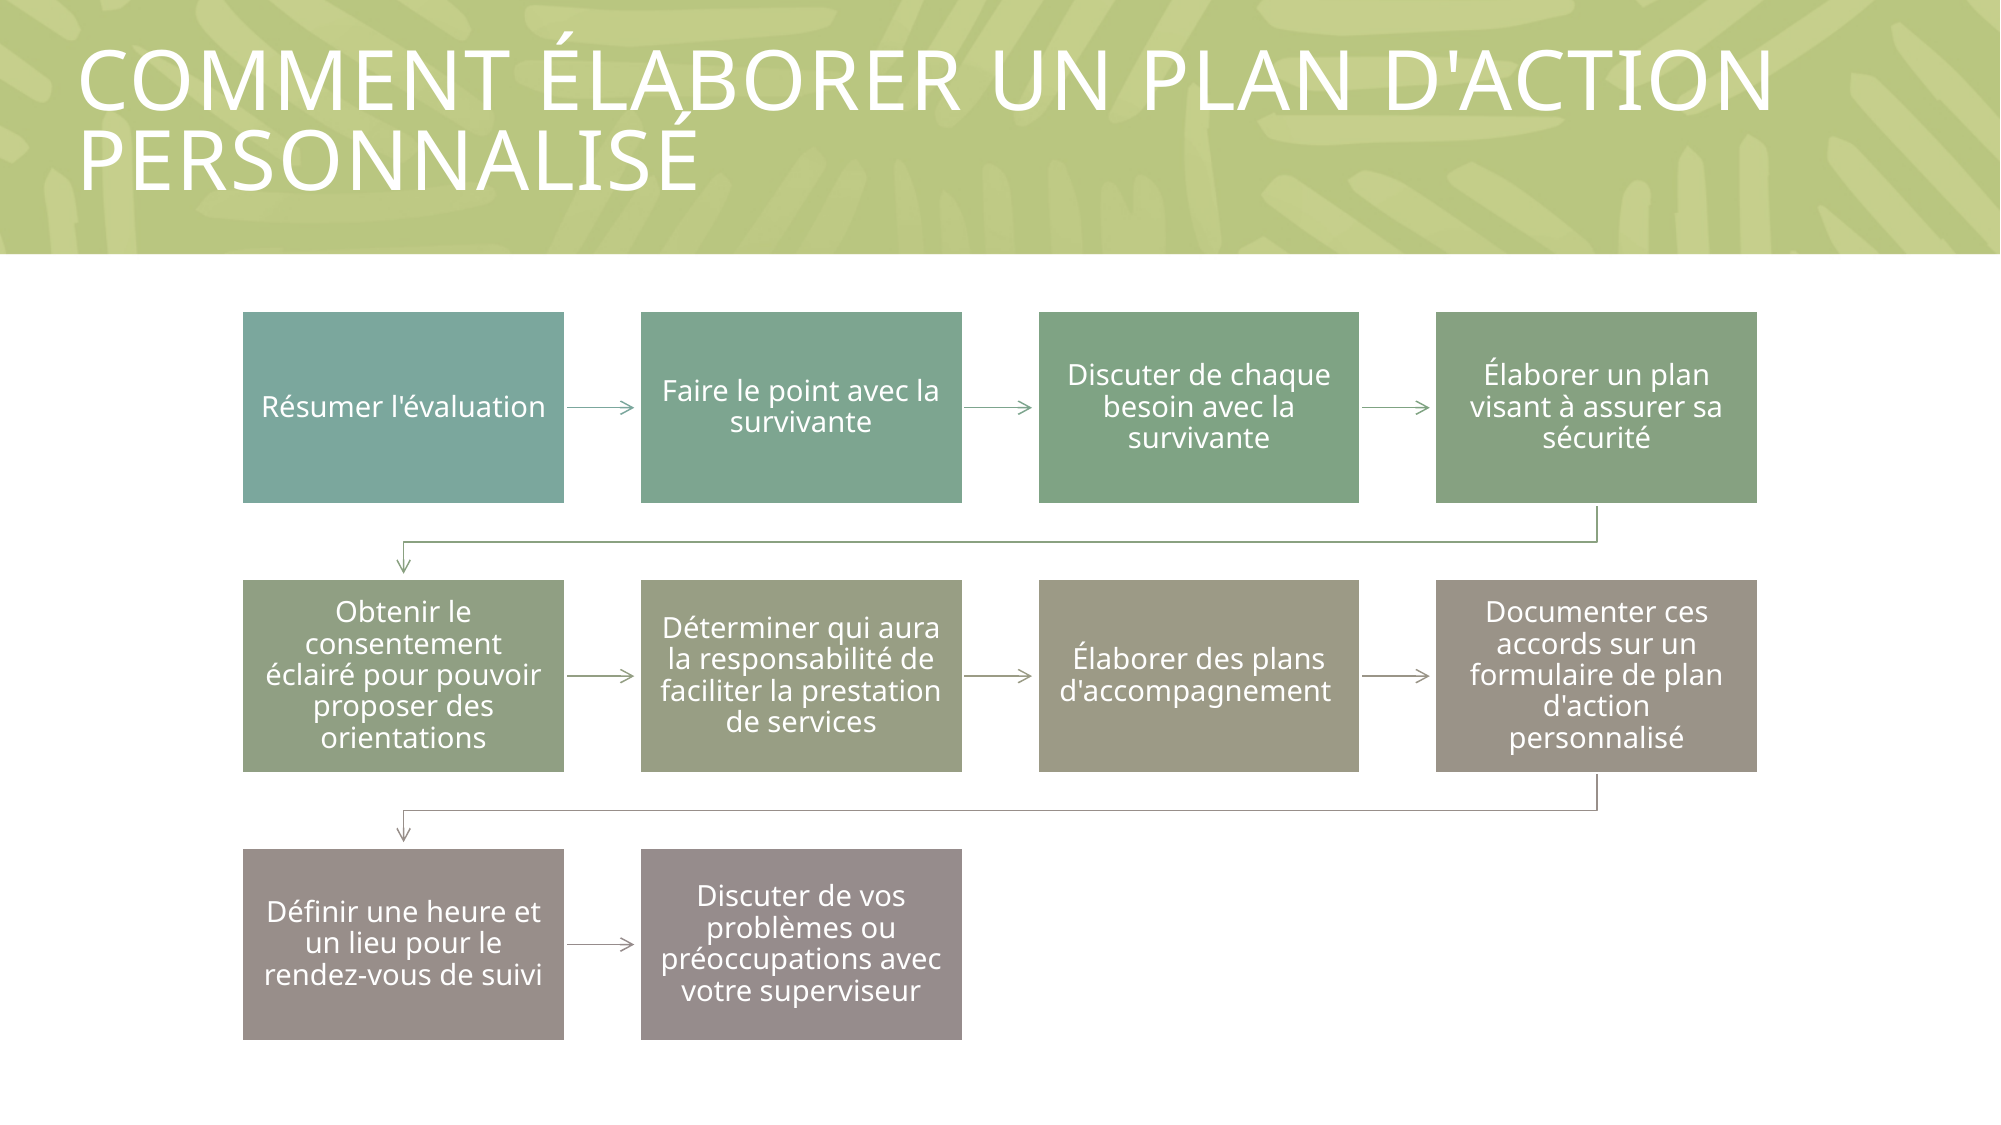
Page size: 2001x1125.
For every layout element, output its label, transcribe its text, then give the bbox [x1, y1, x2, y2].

picture [0, 0, 2000, 1125]
title Comment élaborer un plan d'action personnalisé [61, 33, 1938, 220]
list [83, 310, 1917, 1043]
